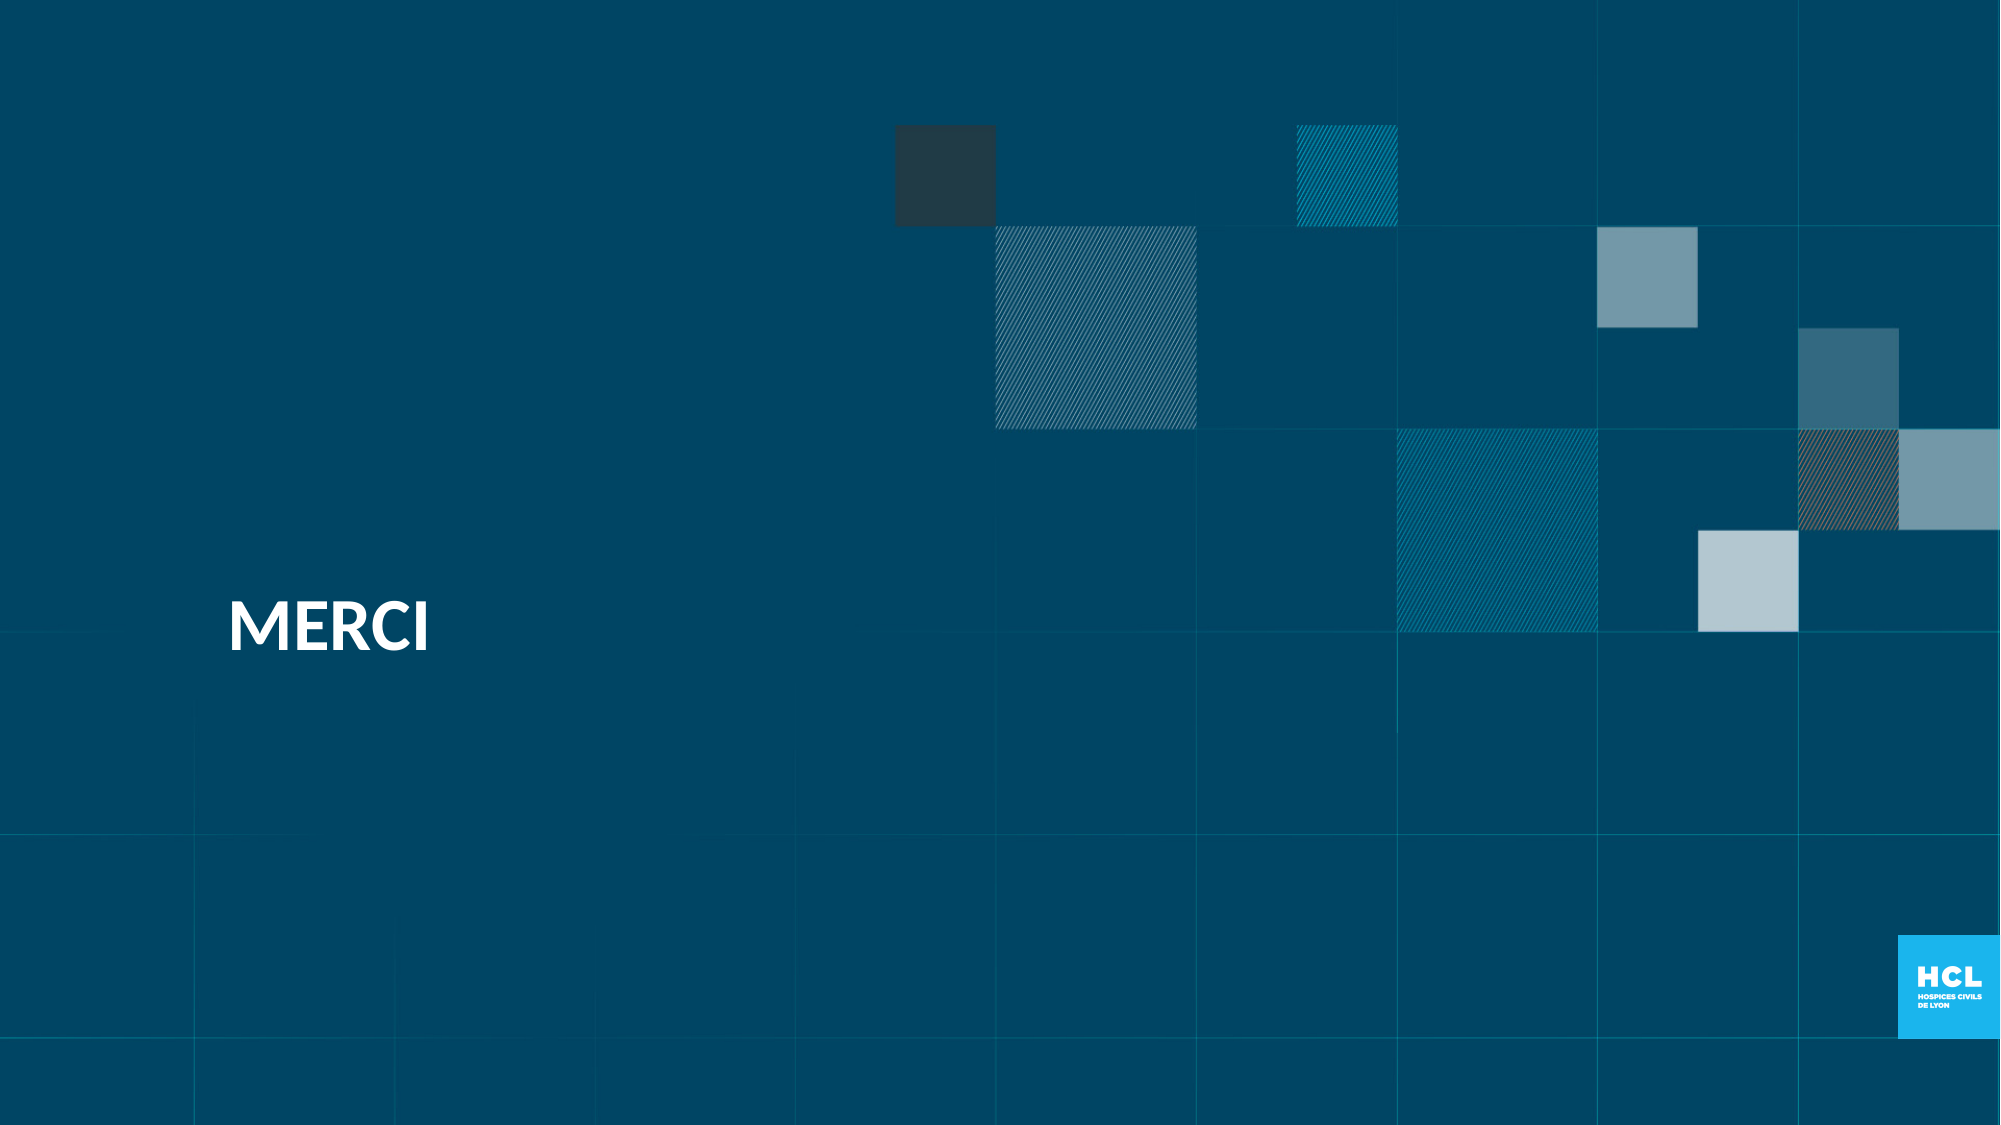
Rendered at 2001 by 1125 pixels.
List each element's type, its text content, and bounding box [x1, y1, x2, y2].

picture [1597, 227, 1697, 328]
picture [1899, 936, 2001, 1038]
picture [1799, 329, 2000, 530]
picture [1868, 463, 1874, 474]
list MERCI [212, 527, 1597, 673]
picture [1698, 530, 1798, 631]
picture [896, 126, 995, 226]
